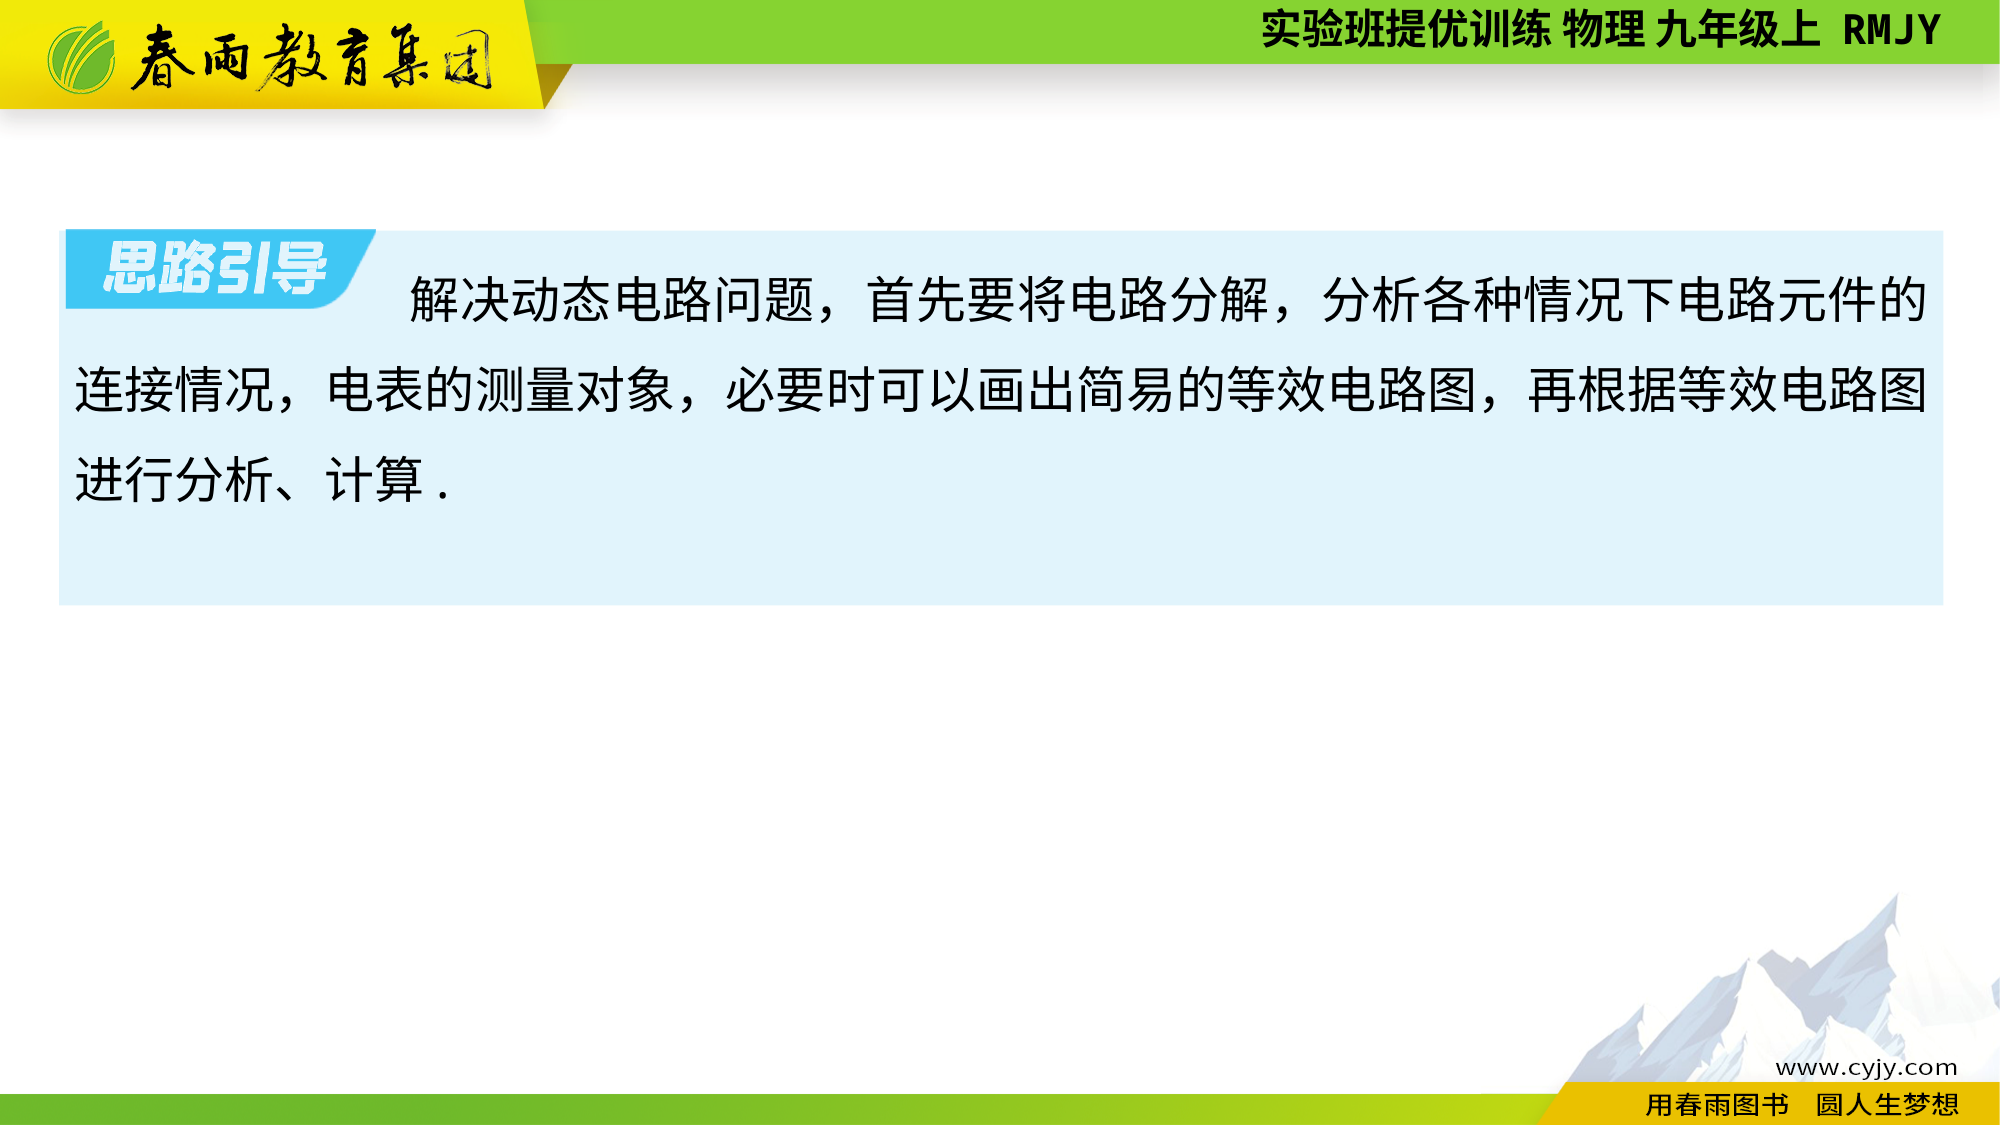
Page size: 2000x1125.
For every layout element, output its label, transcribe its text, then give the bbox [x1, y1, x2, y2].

picture [0, 0, 2000, 1125]
list 解决动态电路问题，首先要将电路分解，分析各种情况下电路元件的连接情况，电表的测量对象，必要时可以画出简易的等效电路图，再根据等效电路图进行分析、计算. [59, 230, 1944, 606]
